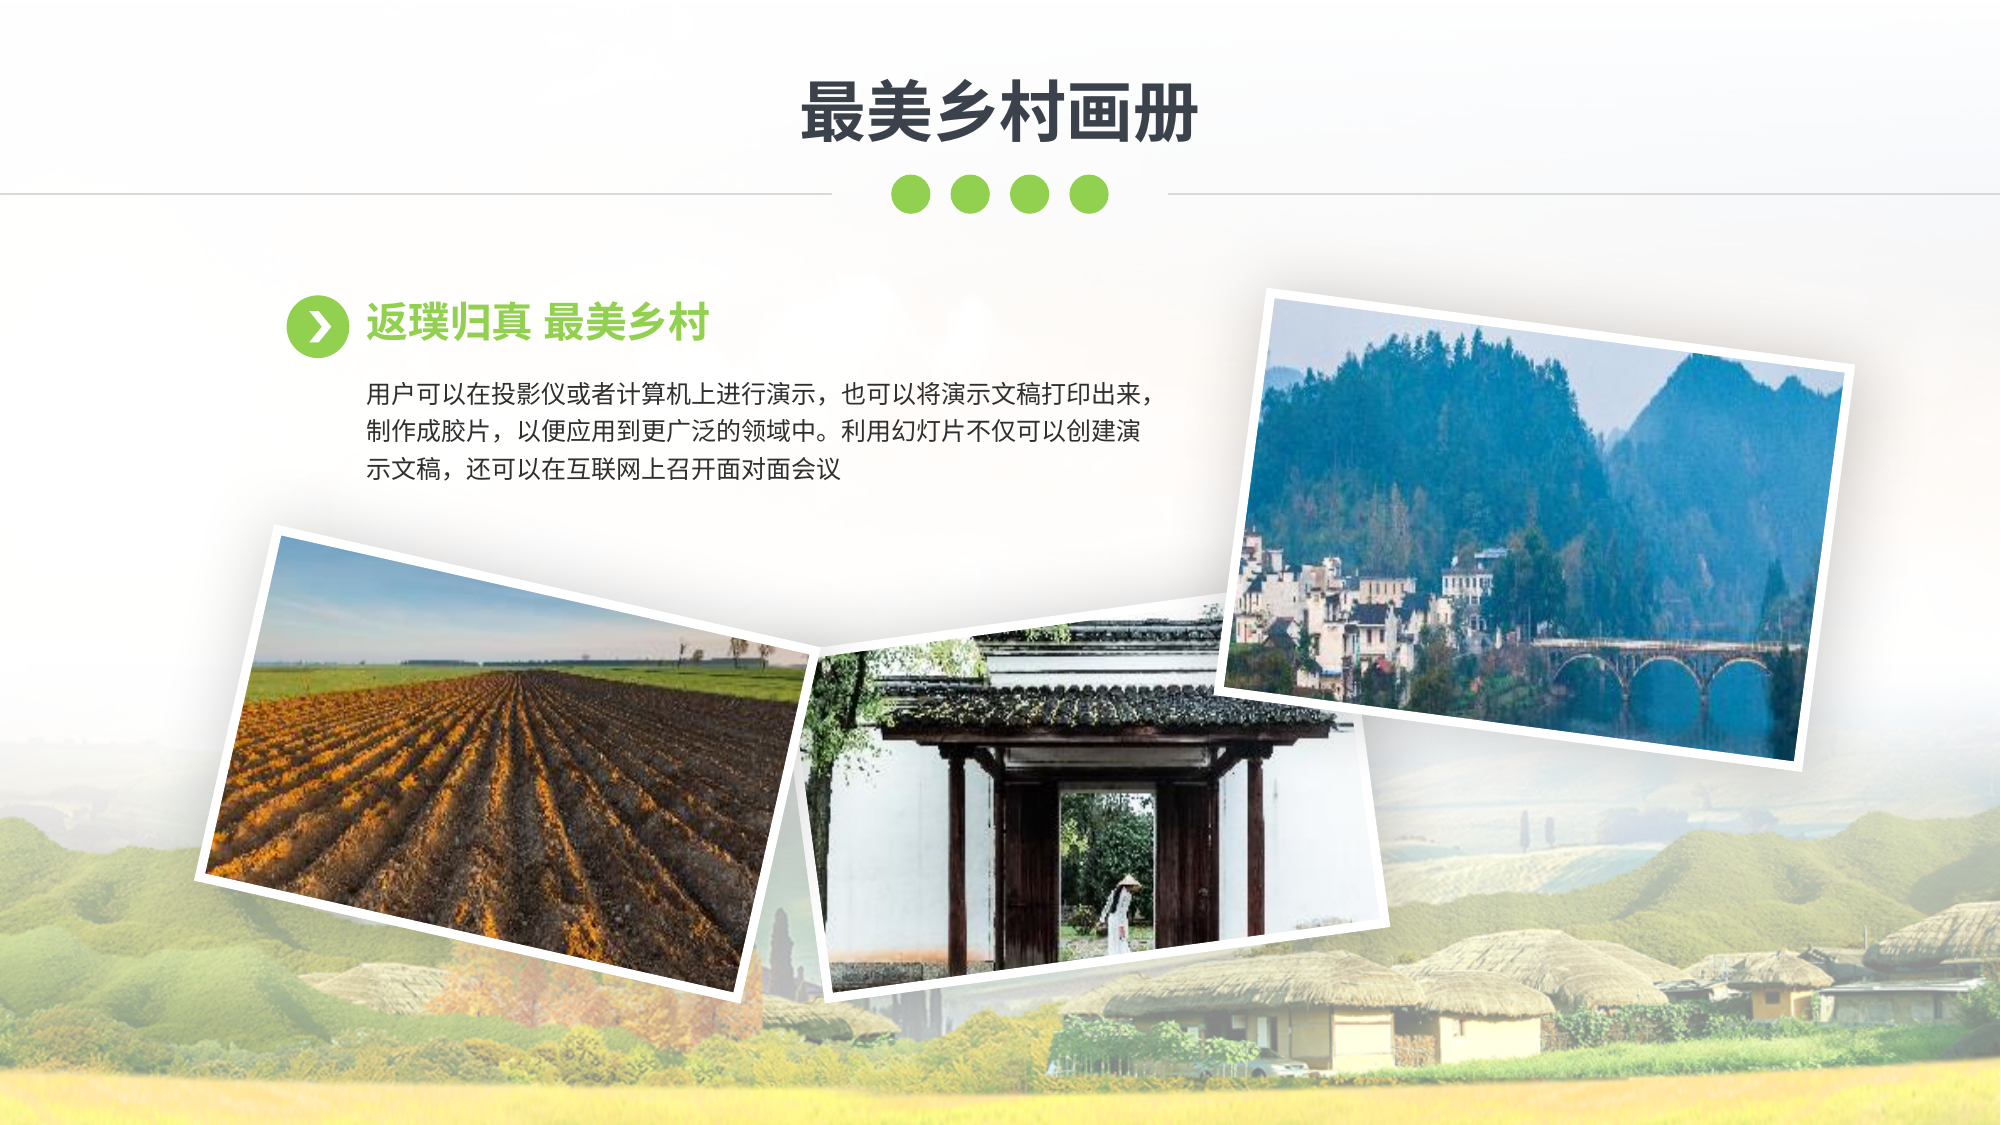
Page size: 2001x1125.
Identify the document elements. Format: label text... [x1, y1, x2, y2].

text_box 最美乡村画册 [784, 62, 1216, 158]
text_box [198, 528, 817, 1000]
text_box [286, 287, 1182, 493]
text_box [1217, 291, 1852, 768]
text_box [0, 174, 2000, 214]
text_box [811, 600, 1387, 1000]
